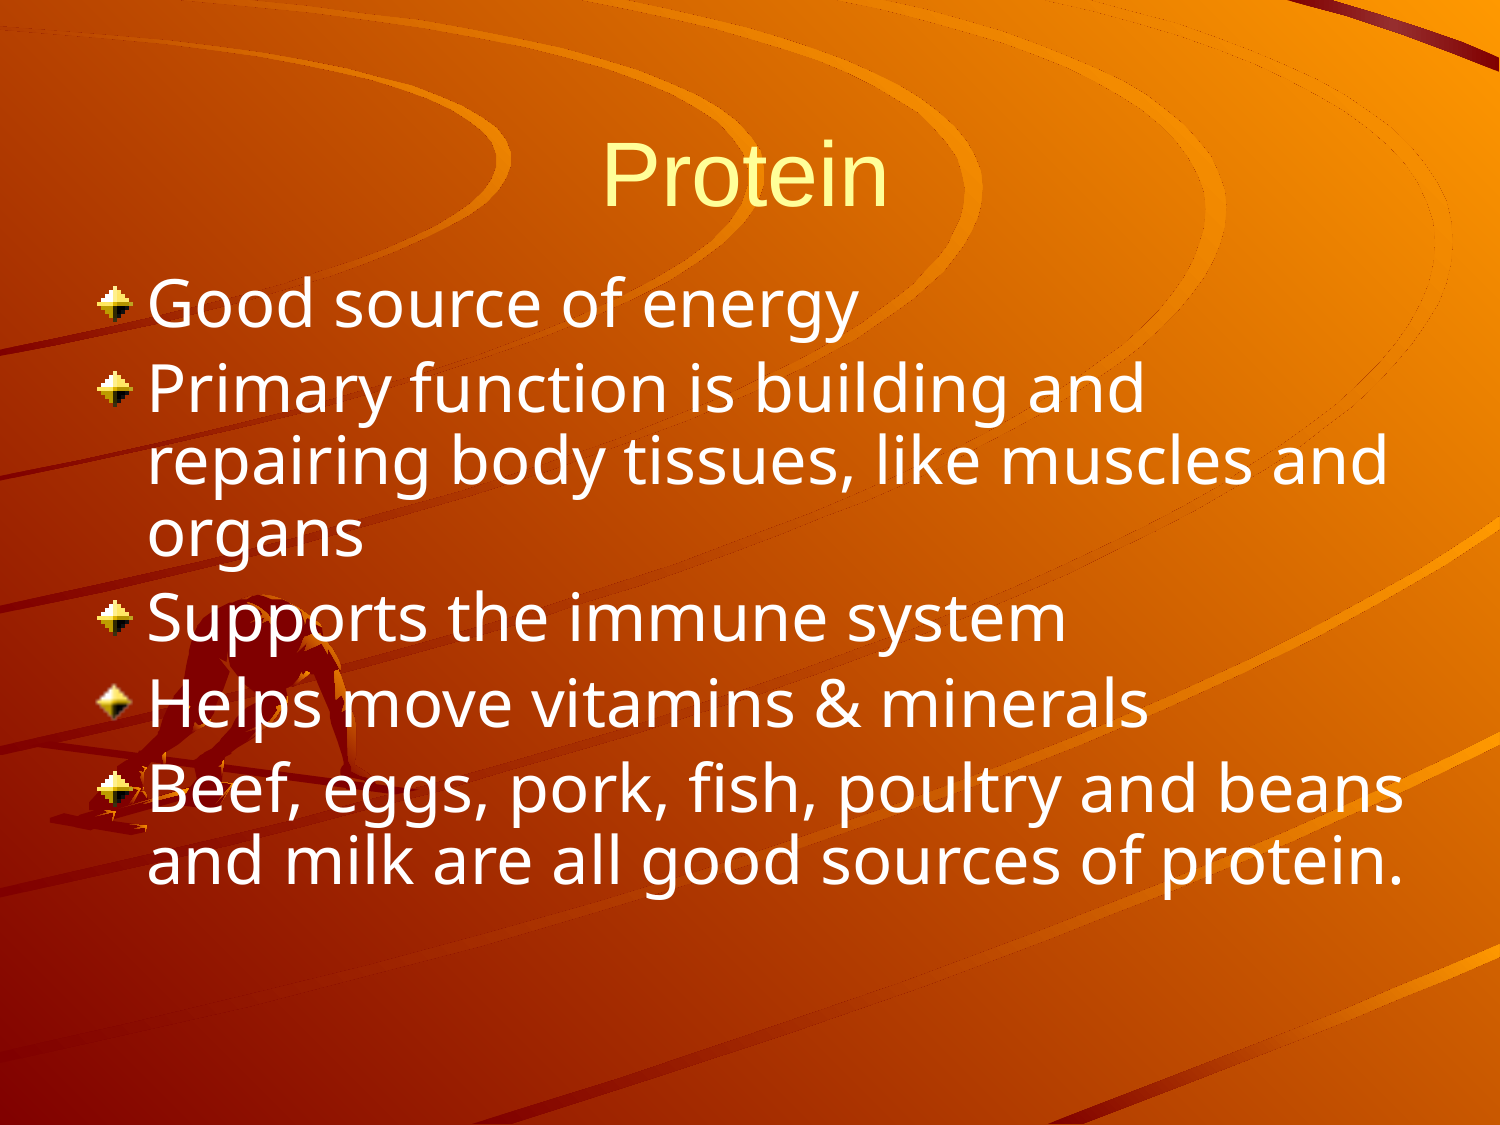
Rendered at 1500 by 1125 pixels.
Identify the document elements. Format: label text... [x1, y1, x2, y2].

picture [90, 278, 137, 326]
picture [90, 363, 137, 411]
list Good source of energy Primary function is building and repairing body tissues, like muscles and organs Supports the immune system Helps move vitamins & minerals Beef, eggs, pork, fish, poultry and beans and milk are all good sources of protein. [74, 262, 1426, 1006]
picture [90, 678, 137, 725]
picture [90, 763, 137, 811]
title Protein [74, 25, 1426, 233]
picture [90, 592, 137, 640]
